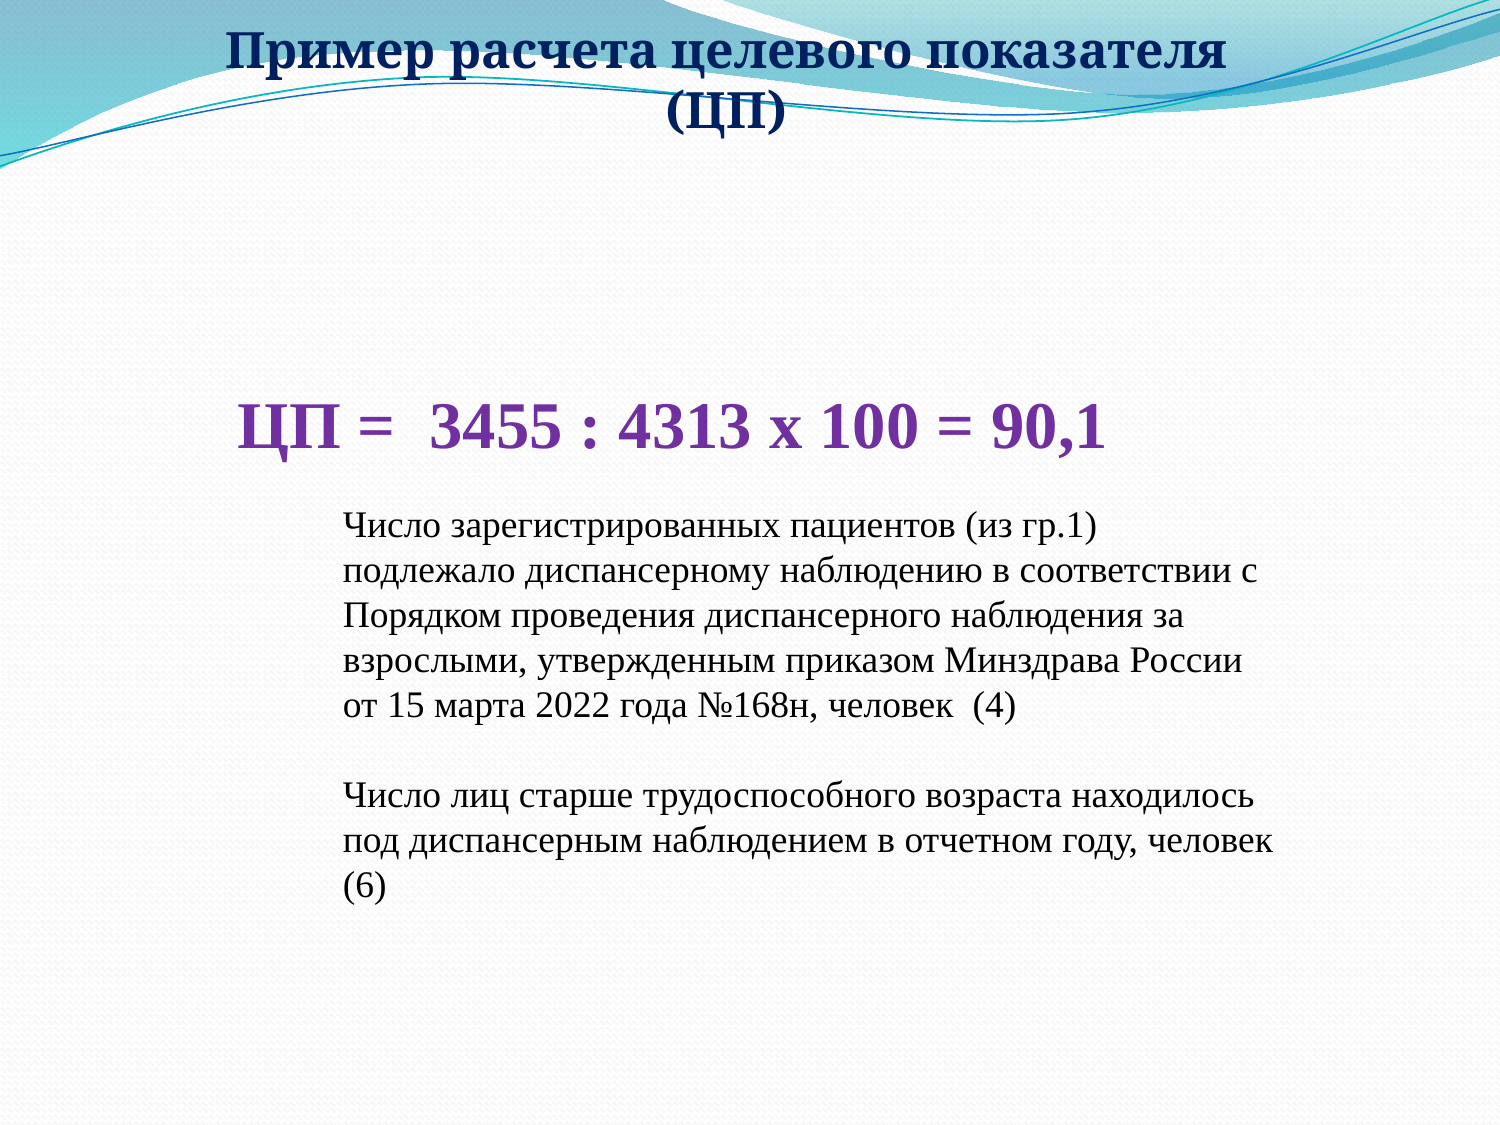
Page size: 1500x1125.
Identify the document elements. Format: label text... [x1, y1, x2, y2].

text_box ЦП = 3455 : 4313 х 100 = 90,1 [222, 374, 1348, 470]
text_box Пример расчета целевого показателя (ЦП) [163, 11, 1289, 147]
text_box Число зарегистрированных пациентов (из гр.1) подлежало диспансерному наблюдению в соответствии с Порядком проведения диспансерного наблюдения за взрослыми, утвержденным приказом Минздрава России от 15 марта 2022 года №168н, человек (4) Число лиц старше трудоспособного возраста находилось под диспансерным наблюдением в отчетном году, человек (6) [328, 492, 1289, 912]
